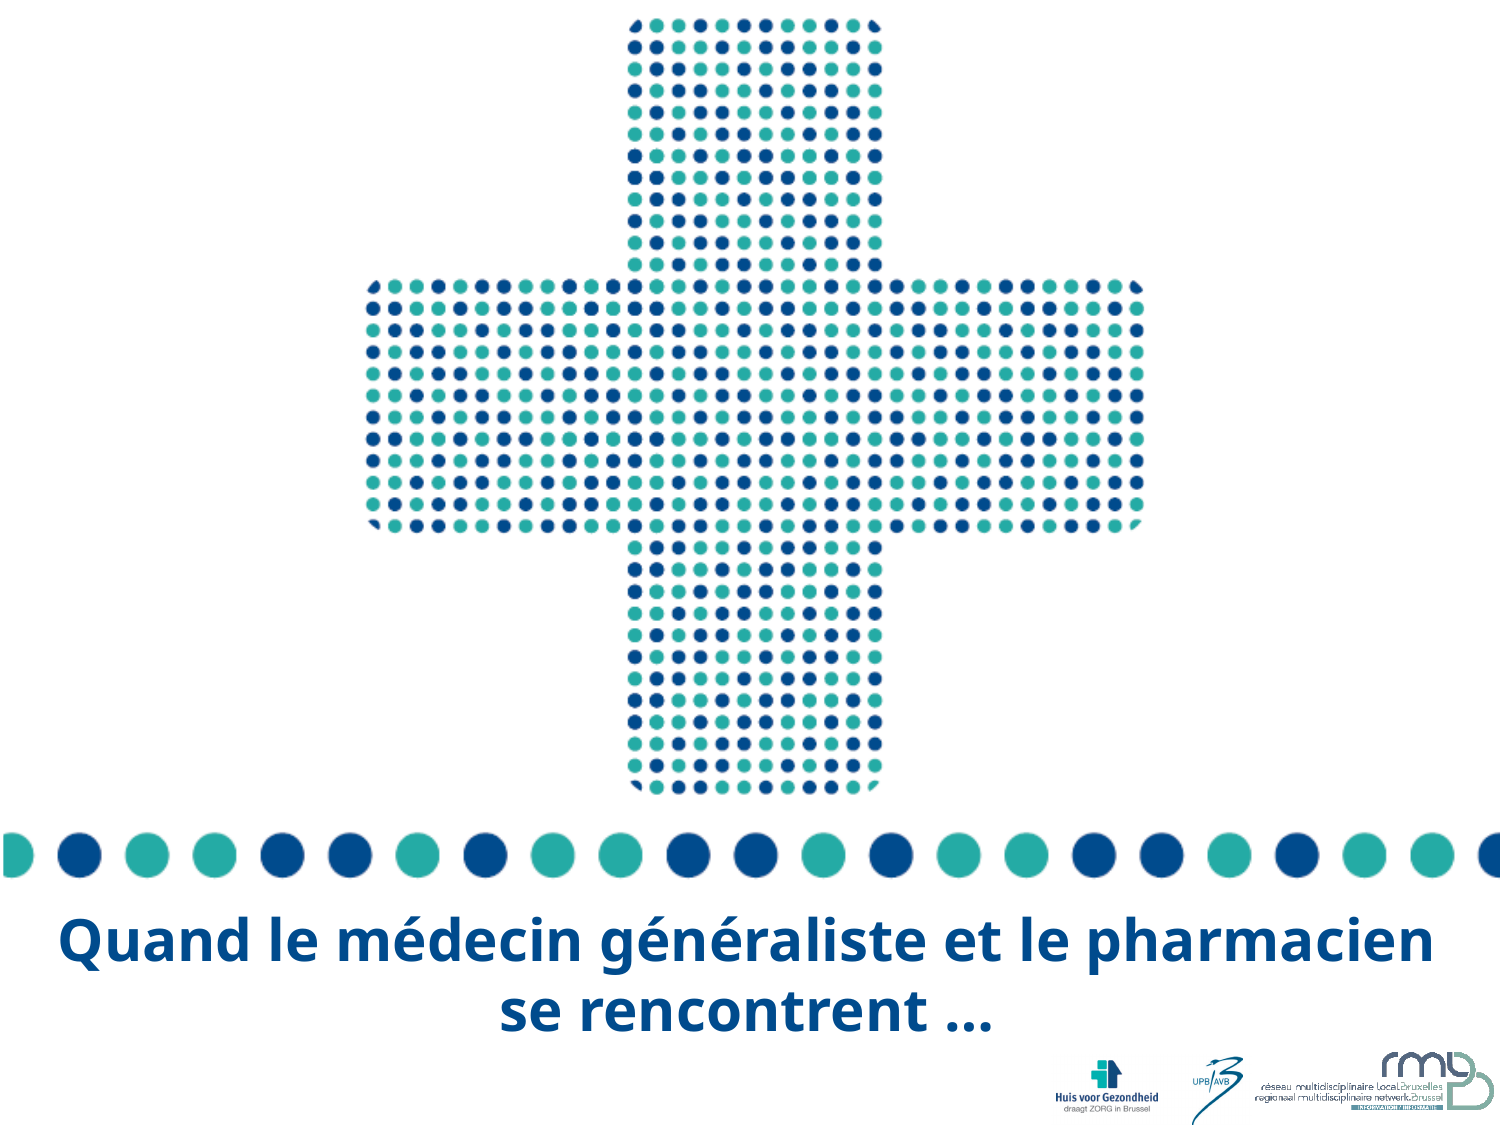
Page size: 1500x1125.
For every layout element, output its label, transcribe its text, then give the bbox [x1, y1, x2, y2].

text_box Quand le médecin généraliste et le pharmacien se rencontrent … [31, 895, 1463, 1051]
picture [1255, 1052, 1494, 1110]
